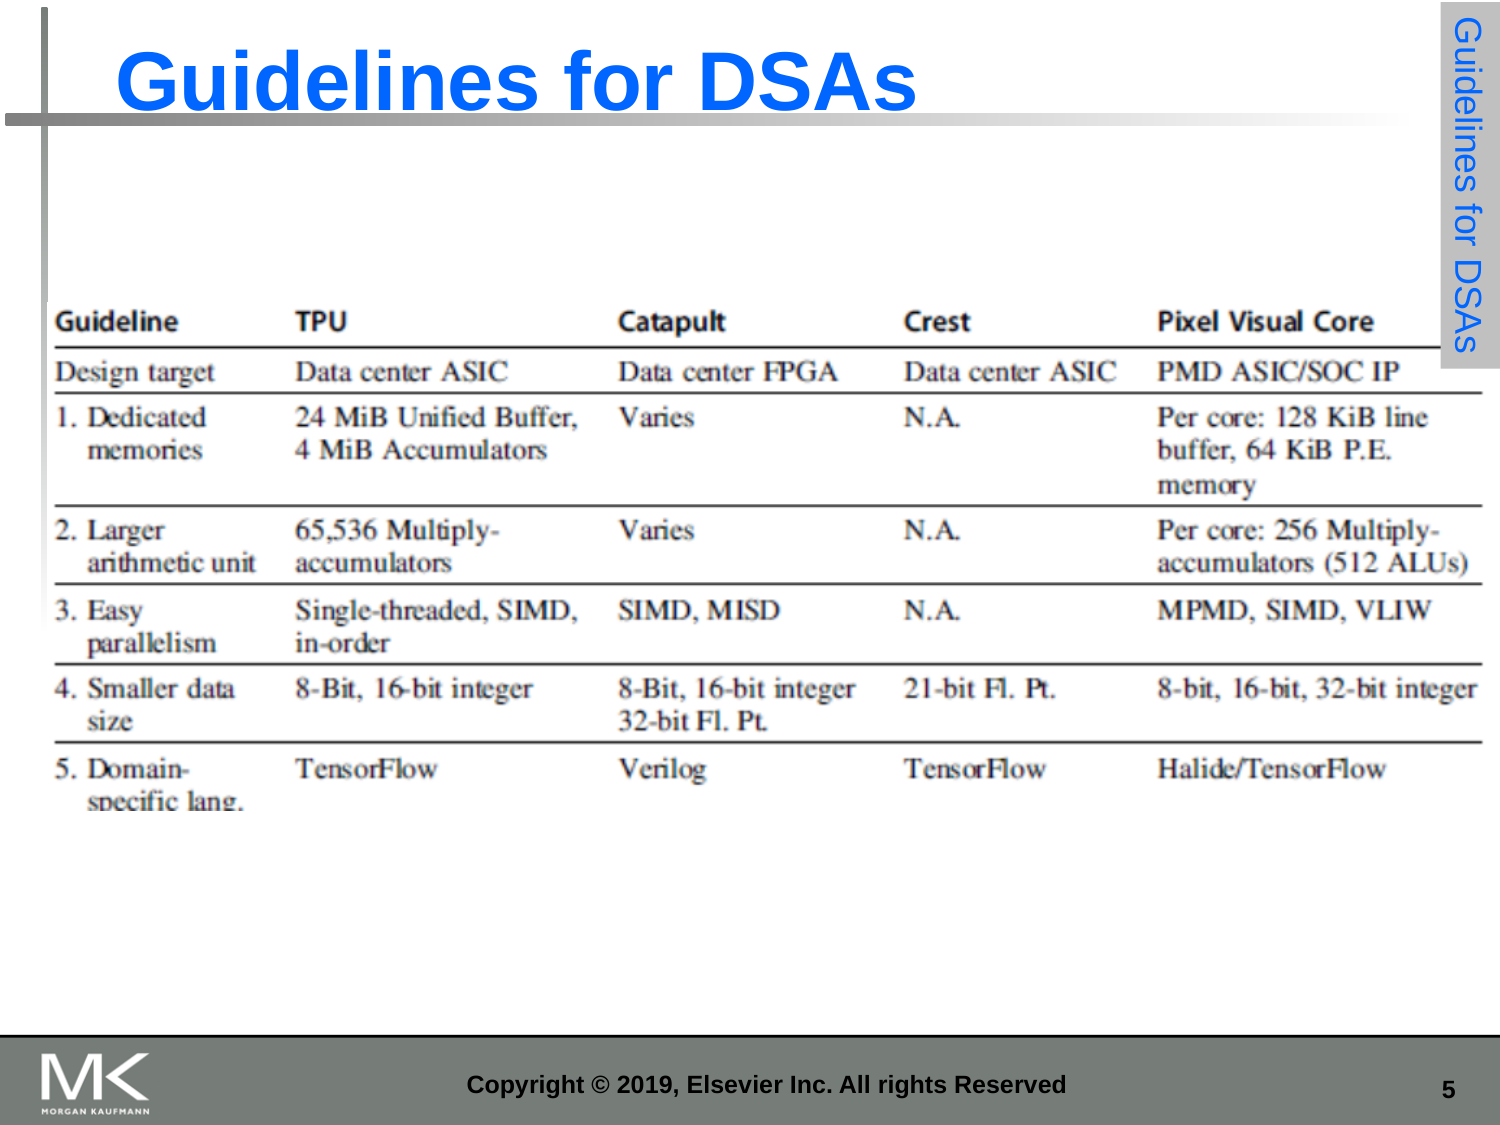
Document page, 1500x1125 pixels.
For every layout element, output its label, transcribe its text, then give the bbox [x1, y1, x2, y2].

picture [29, 1046, 160, 1123]
picture [46, 302, 1489, 811]
footer Copyright © 2019, Elsevier Inc. All rights Reserved [170, 1046, 1365, 1106]
text_box Guidelines for DSAs [1440, 2, 1500, 369]
title Guidelines for DSAs [100, 18, 1440, 135]
